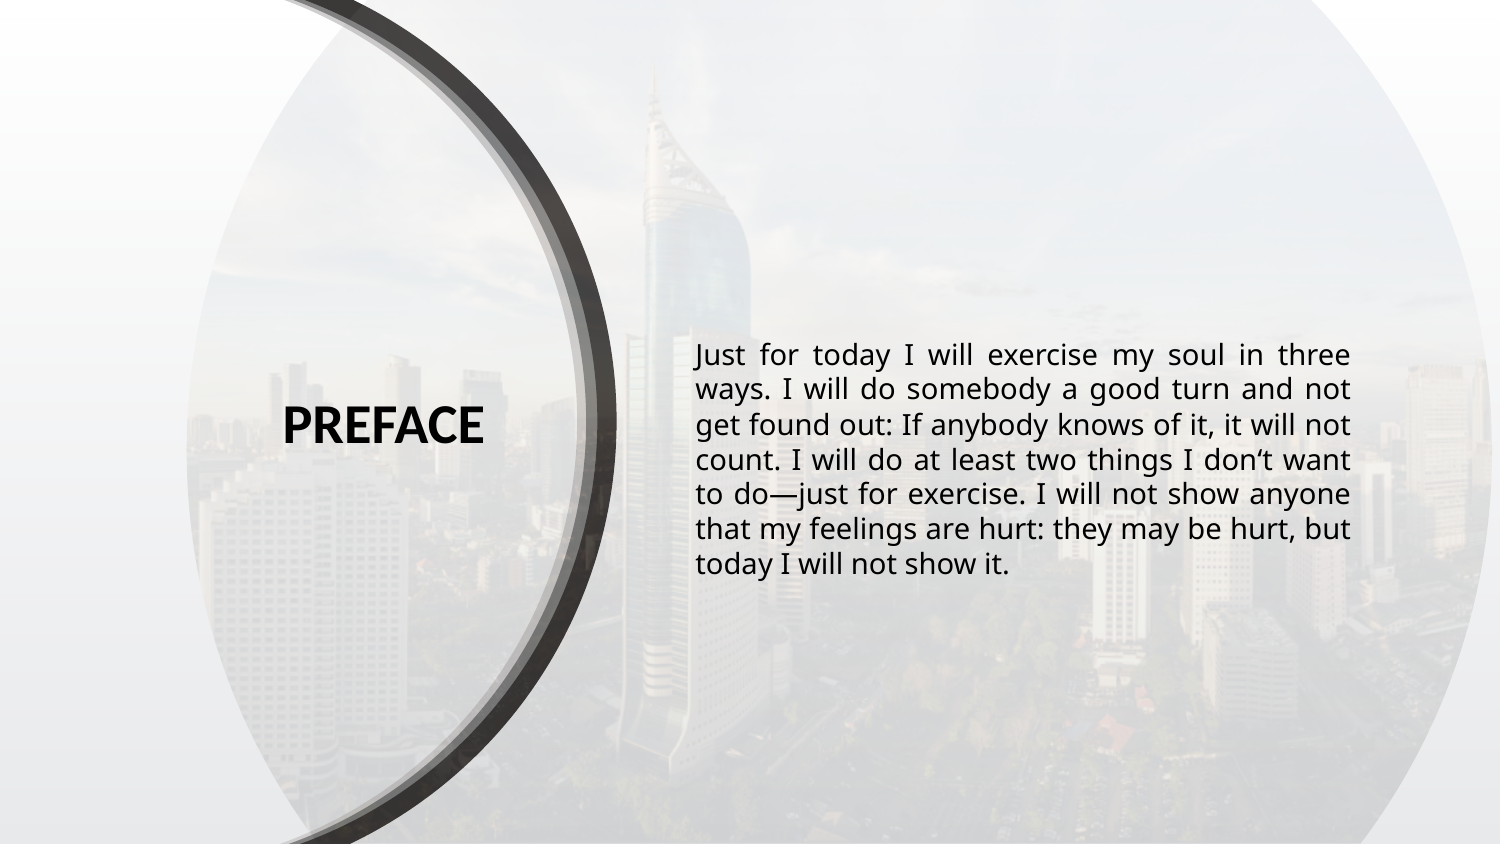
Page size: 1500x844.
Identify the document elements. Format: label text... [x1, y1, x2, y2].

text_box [0, 0, 607, 844]
text_box Just for today I will exercise my soul in three ways. I will do somebody a good turn and not get found out: If anybody knows of it, it will not count. I will do at least two things I don‘t want to do—just for exercise. I will not show anyone that my feelings are hurt: they may be hurt, but today I will not show it. [684, 330, 1363, 587]
text_box [607, 0, 1494, 844]
